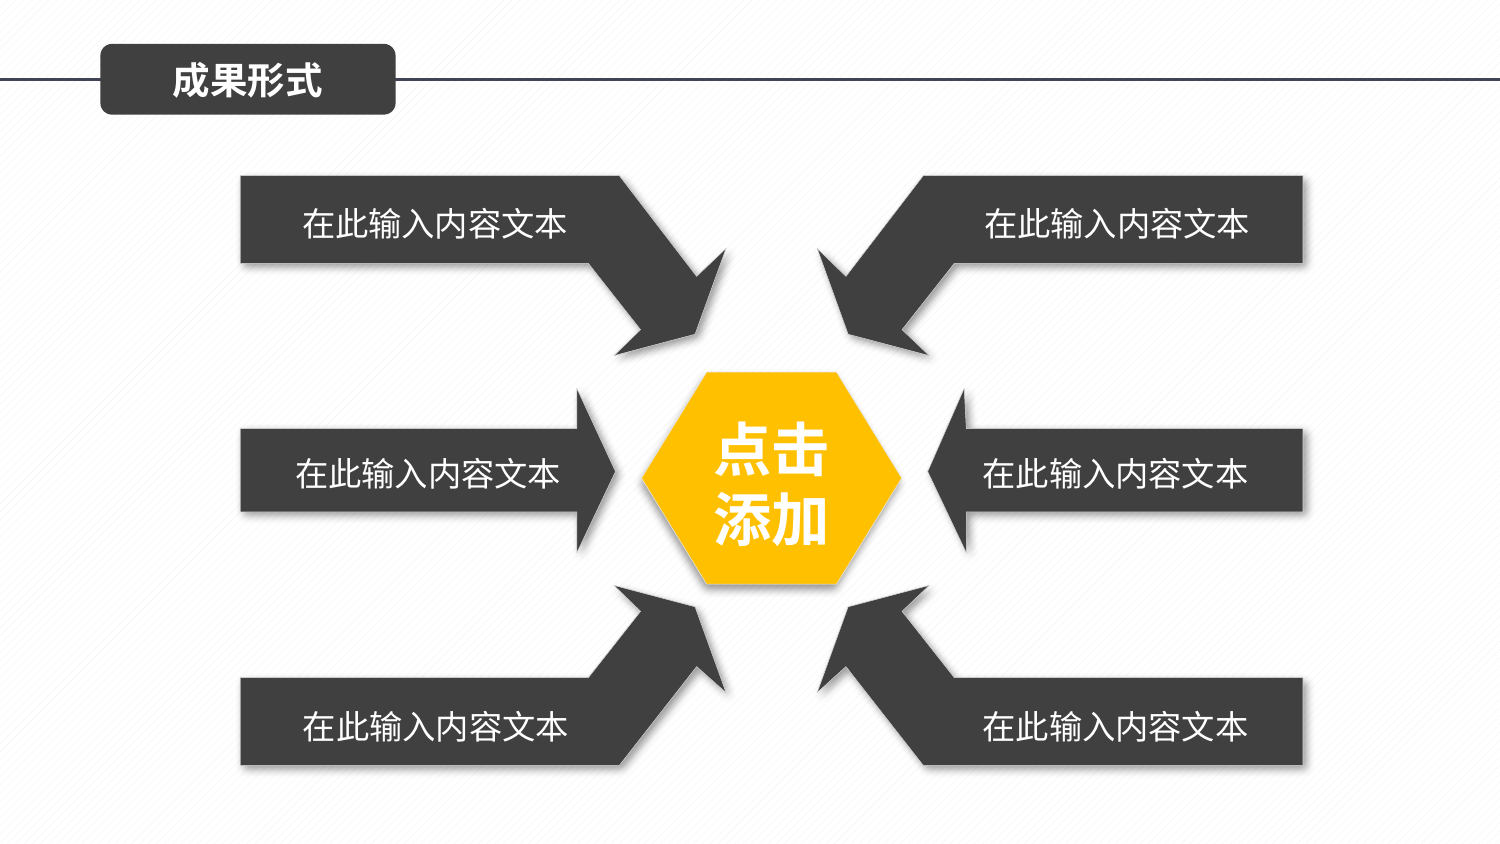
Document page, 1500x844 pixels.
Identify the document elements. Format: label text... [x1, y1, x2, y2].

text_box 成果形式 [98, 41, 398, 78]
text_box [240, 388, 604, 445]
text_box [641, 371, 902, 585]
text_box 成果形式 [98, 87, 398, 117]
text_box 在此输入内容文本 [927, 698, 1304, 754]
text_box 在此输入内容文本 [244, 195, 627, 251]
text_box [240, 585, 727, 766]
text_box [240, 501, 602, 553]
text_box [941, 501, 1303, 553]
text_box [240, 175, 727, 356]
text_box [817, 585, 1303, 766]
text_box 在此输入内容文本 [230, 445, 627, 501]
text_box [817, 175, 1303, 356]
text_box [939, 388, 1303, 445]
text_box 在此输入内容文本 [917, 445, 1314, 501]
text_box 在此输入内容文本 [927, 195, 1308, 251]
text_box 在此输入内容文本 [245, 698, 626, 754]
